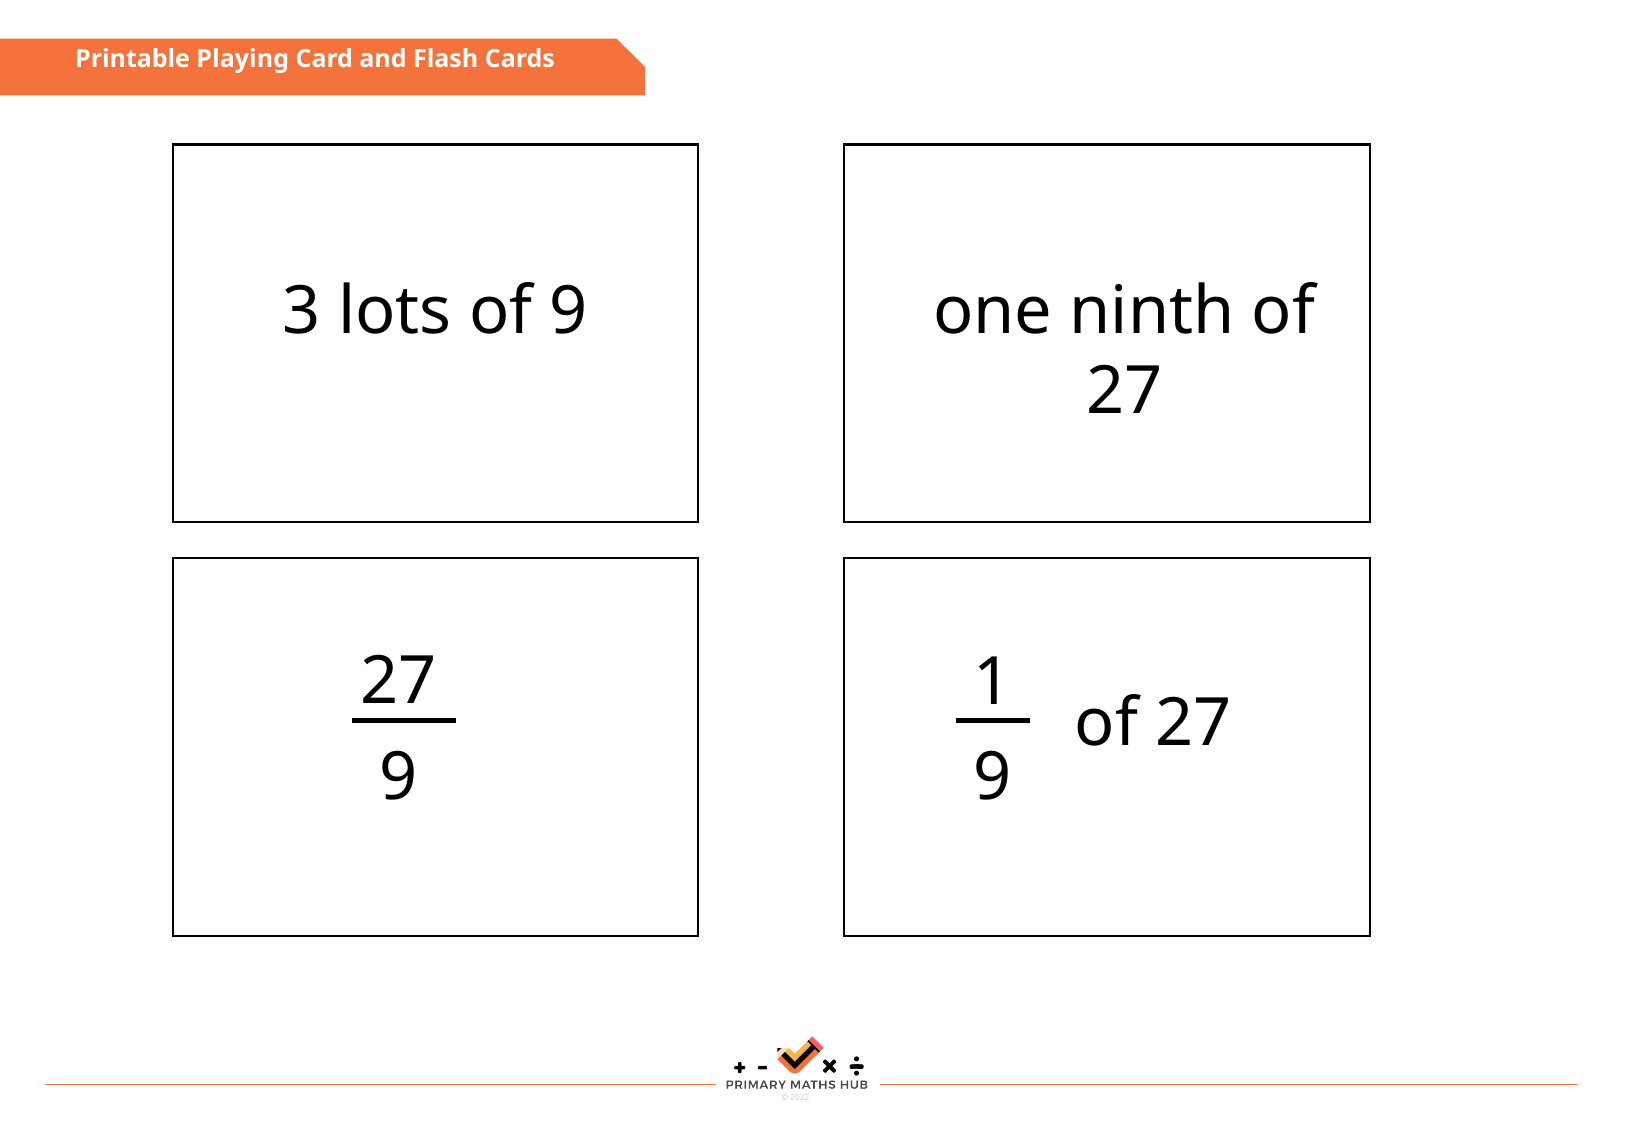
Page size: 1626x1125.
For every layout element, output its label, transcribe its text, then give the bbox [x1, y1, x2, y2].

table_header 27 [341, 625, 456, 720]
text_box one ninth of 27 [879, 259, 1370, 435]
table_header 1 [956, 626, 1030, 718]
text_box © 2022 [720, 1084, 870, 1110]
text_box [172, 143, 699, 259]
text_box [172, 557, 699, 937]
text_box Printable Playing Card and Flash Cards [0, 37, 646, 97]
text_box [843, 557, 1371, 937]
text_box 3 lots of 9 [172, 259, 699, 355]
text_box [843, 143, 1371, 523]
table_cell 9 [341, 720, 456, 815]
picture [722, 1034, 872, 1094]
text_box of 27 [1029, 671, 1278, 766]
text_box [172, 355, 699, 523]
table_cell 9 [956, 723, 1030, 816]
